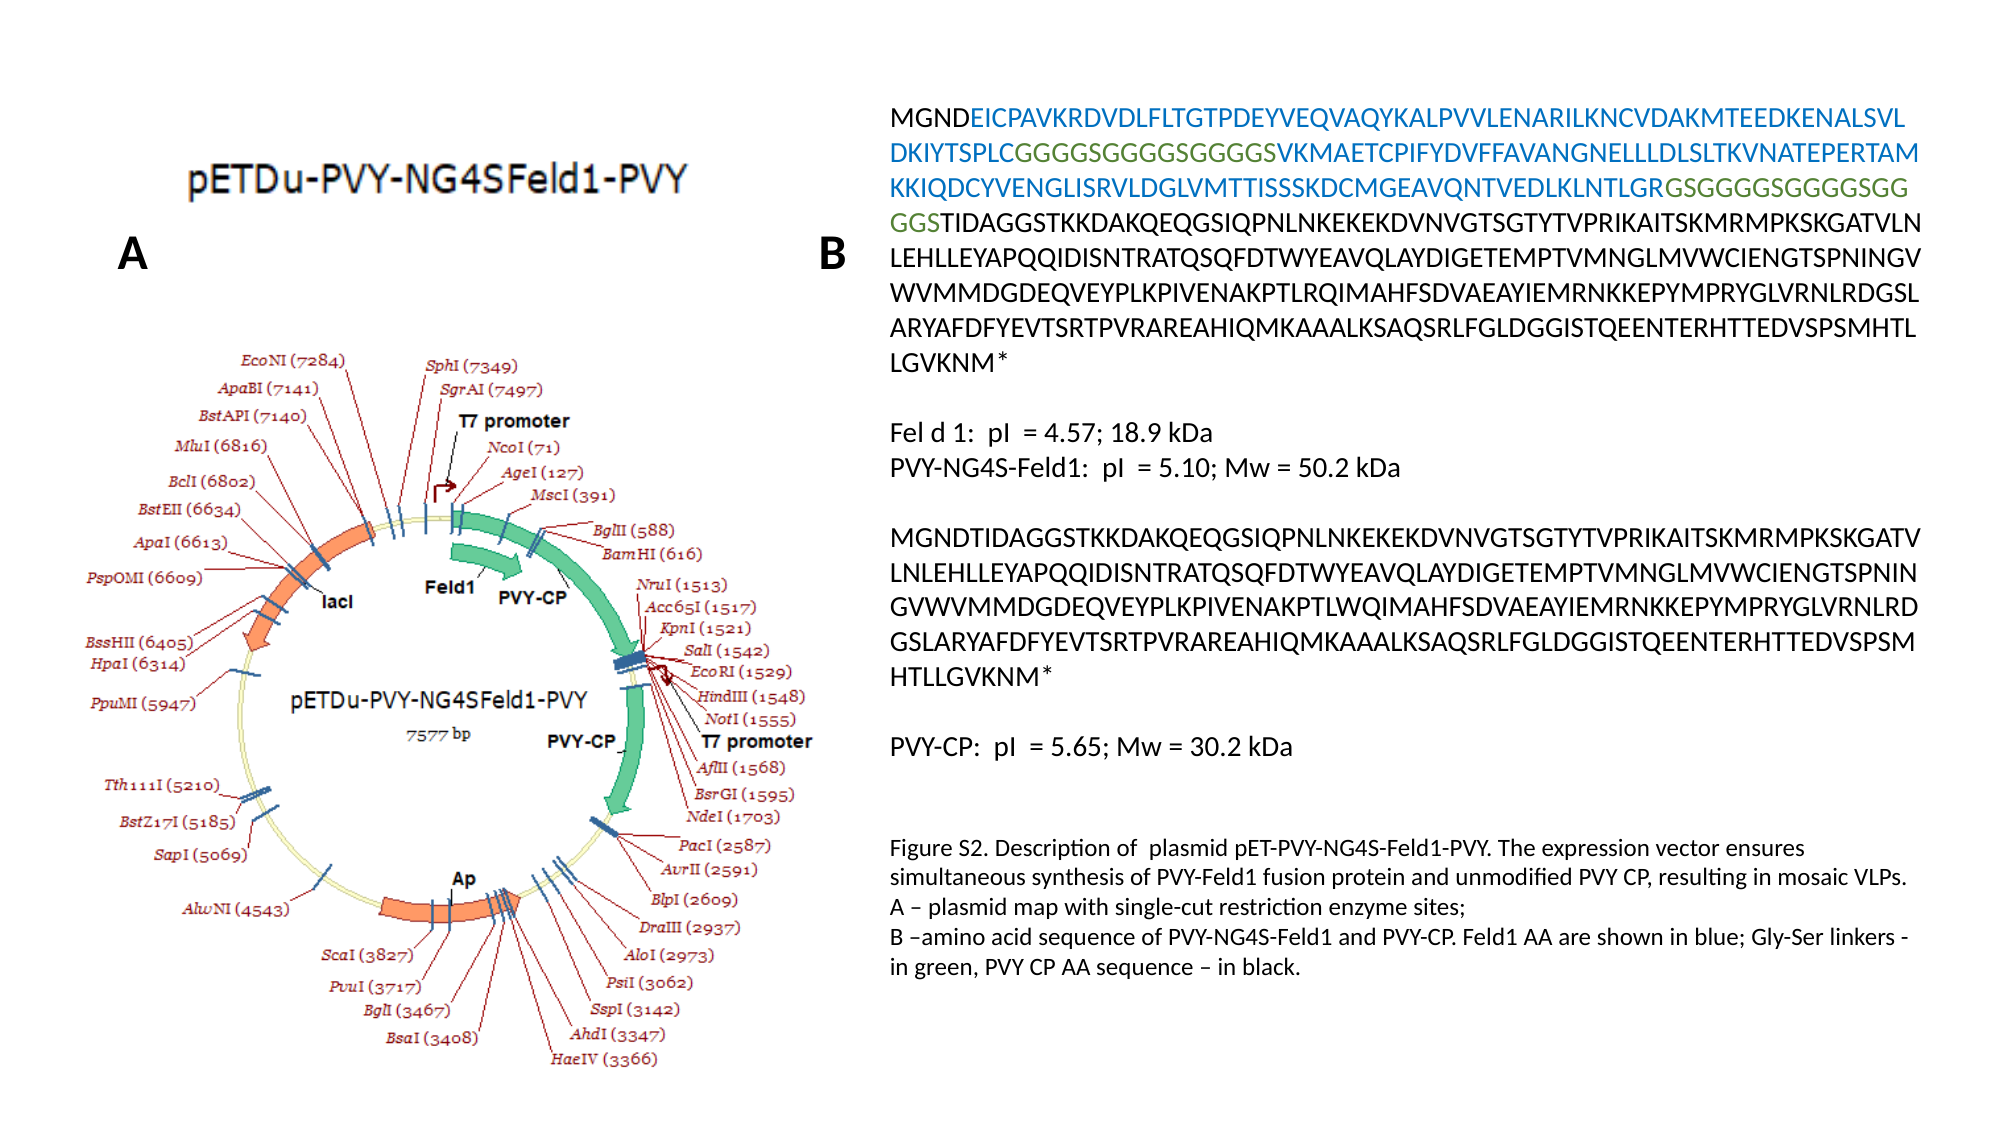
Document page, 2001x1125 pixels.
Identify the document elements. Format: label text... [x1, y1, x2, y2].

text_box Figure S2. Description of plasmid pET-PVY-NG4S-Feld1-PVY. The expression vector ensures simultaneous synthesis of PVY-Feld1 fusion protein and unmodified PVY CP, resulting in mosaic VLPs. A – plasmid map with single-cut restriction enzyme sites; B –amino acid sequence of PVY-NG4S-Feld1 and PVY-CP. Feld1 AA are shown in blue; Gly-Ser linkers - in green, PVY CP AA sequence – in black. [874, 840, 1938, 988]
text_box B [803, 212, 862, 288]
text_box MgndeicpavkrdvdlfltgtpdeyveqvaqykalpvvlenarilkncvdakmteedkenalsvldkiytsplcggggsggggsggggsvkmaetcpifydvffavangnellldlsltkvnatepertamkkiqdcyvenglisrvldglvmttissskdcmgeavqntvedlklntlgrgsggggsggggsggggstidaggstkkdakqeqgsiqpnlnkekekdvnvgtsgtytvPrikaitskmrmpkskgatvlnlehlleyapqqidisntratqsqfdtwyeavqlaydigetemptvmnglmvwcieNgtspningvwvmmdgdeqveyplkpivenakptlrqimahfsdvaeayiemrnkkepympryglvrnlrdgslaryafdfyevtsrtpvrareahiqmkaaalksaqsrlfgldggistqeenterhttedvspsmhtllgvknm* Fel d 1: pI = 4.57; 18.9 kDa PVY-NG4S-Feld1: pI = 5.10; Mw = 50.2 kDa mgndtidaggstkkdakqeqgsiqpnlnkekekdvnvgtsgtytvprikaitskmrmpkskgatvlnlehlleyapqqidisntratqsqfdtwyeavqlaydigetemptvmnglmvwciengtspningvwvmmdgdeqveyplkpivenakptlwqimahfsdvaeayiemrnkkepympryglvrnlrdgslaryafdfyevtsrtpvrareahiqmkaaalksaqsrlfgldggistqeenterhttedvspsmhtllgvknm* PVY-CP: pI = 5.65; Mw = 30.2 kDa [874, 90, 1938, 840]
text_box A [102, 212, 163, 288]
picture [176, 151, 718, 214]
picture [66, 342, 819, 1076]
